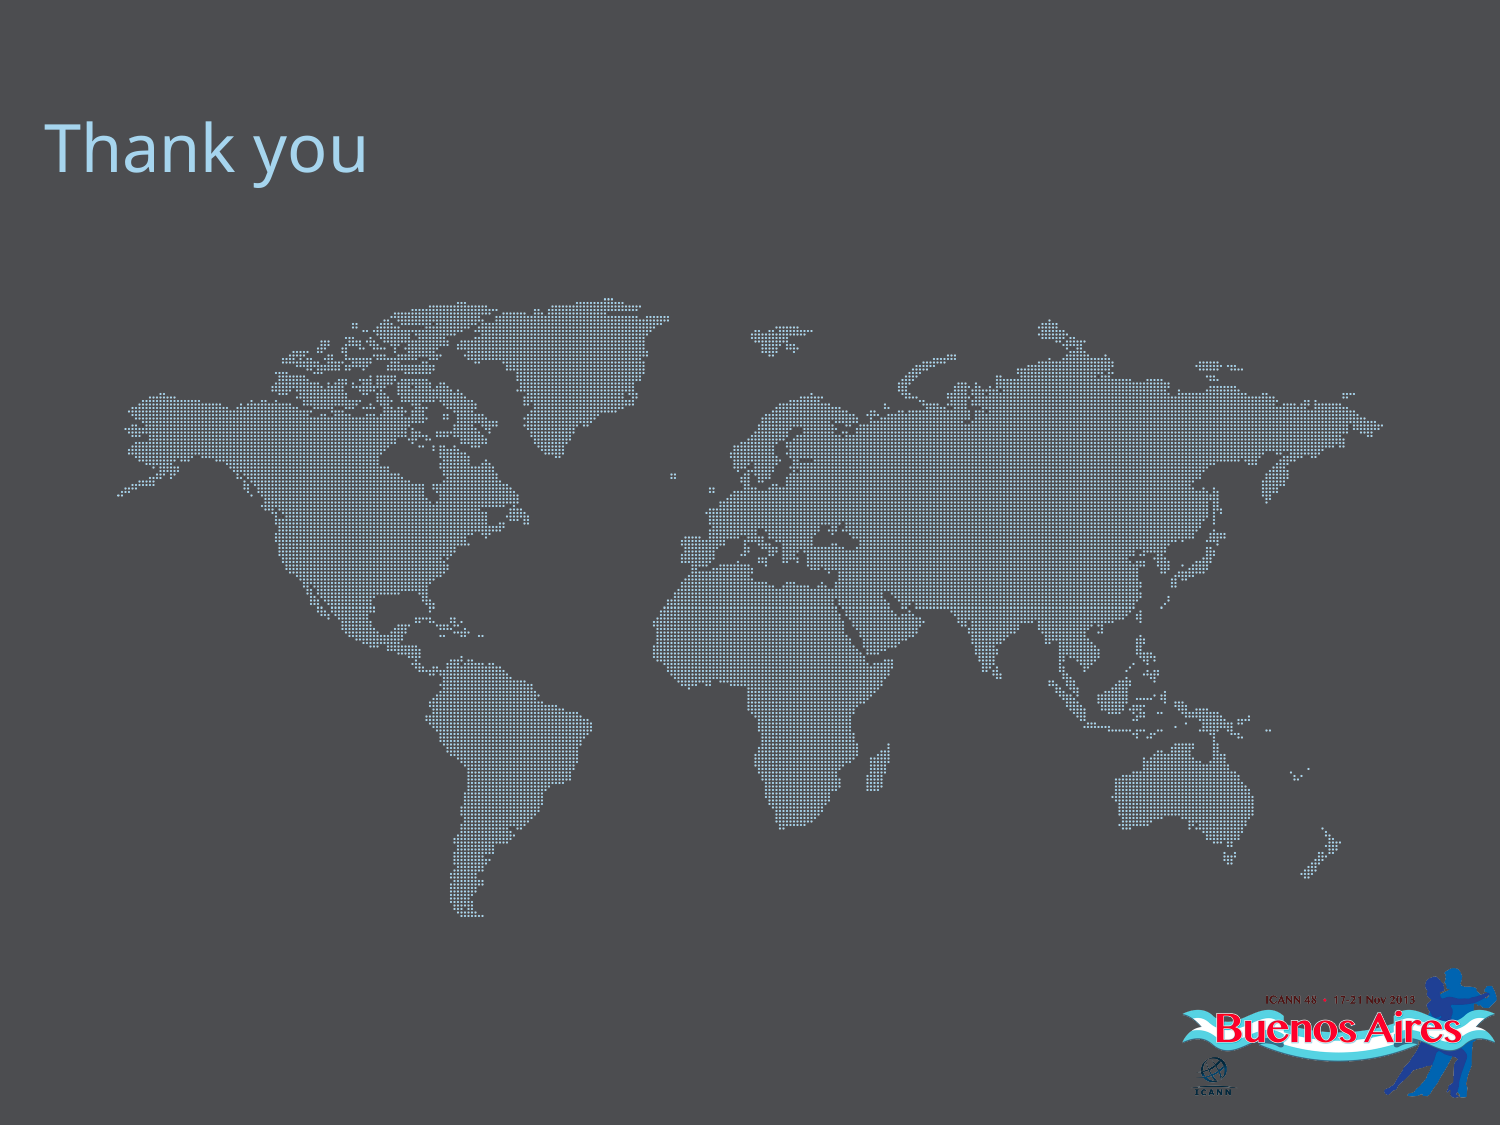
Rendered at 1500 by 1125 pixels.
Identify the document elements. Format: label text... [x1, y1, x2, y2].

picture [1178, 964, 1499, 1101]
picture [117, 298, 1383, 917]
title Thank you [29, 113, 456, 268]
